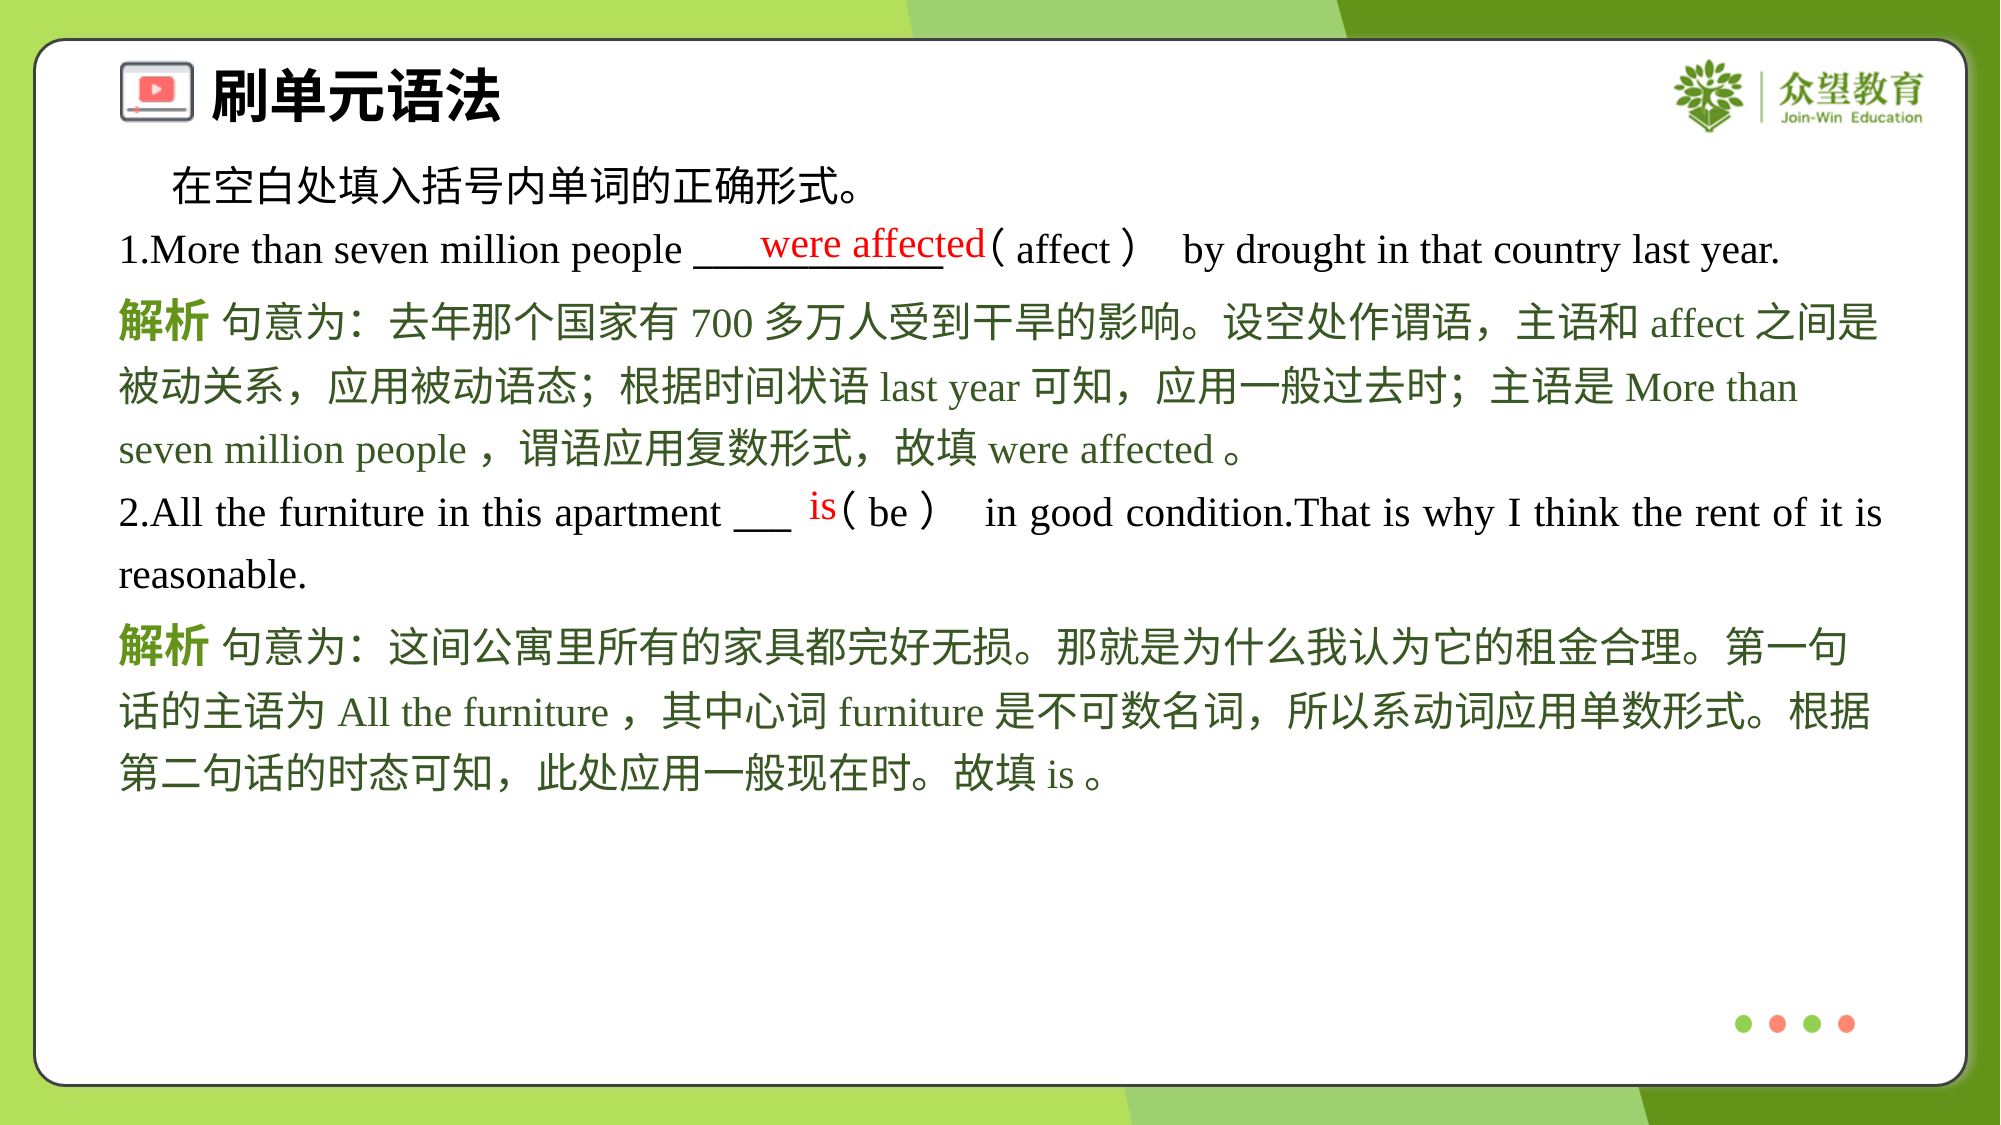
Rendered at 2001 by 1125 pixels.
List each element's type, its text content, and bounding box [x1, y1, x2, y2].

text_box 解析 句意为：去年那个国家有700多万人受到干旱的影响。设空处作谓语，主语和affect之间是被动关系，应用被动语态；根据时间状语last year可知，应用一般过去时；主语是More than seven million people，谓语应用复数形式，故填were affected。 [118, 278, 1883, 467]
picture [0, 0, 2000, 1125]
text_box 在空白处填入括号内单词的正确形式。 1.More than seven million people _____________ （affect） by drought in that country last year. [118, 146, 1883, 267]
text_box 2.All the furniture in this apartment ___ （be） in good condition.That is why I think the rent of it is reasonable. [118, 472, 1883, 592]
text_box were affected [751, 203, 996, 261]
text_box is [804, 465, 842, 524]
text_box 解析 句意为：这间公寓里所有的家具都完好无损。那就是为什么我认为它的租金合理。第一句话的主语为All the furniture，其中心词furniture是不可数名词，所以系动词应用单数形式。根据第二句话的时态可知，此处应用一般现在时。故填is。 [118, 603, 1883, 793]
